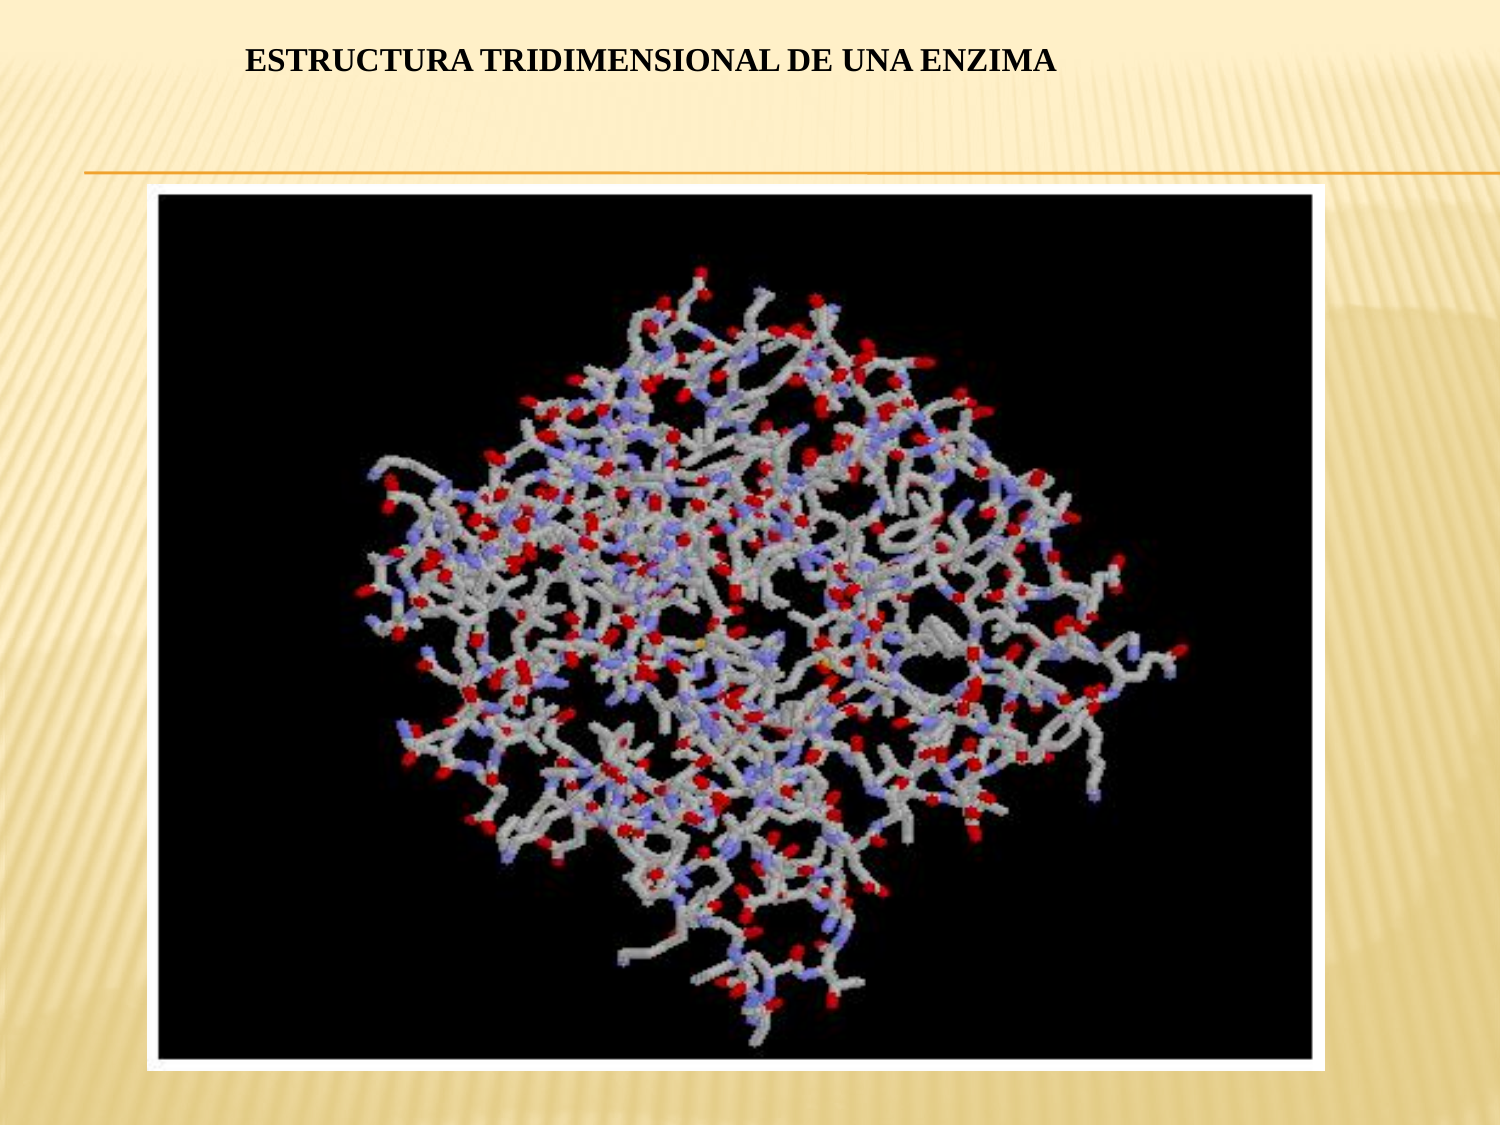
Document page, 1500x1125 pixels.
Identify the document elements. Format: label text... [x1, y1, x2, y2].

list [147, 184, 1325, 1071]
text_box ESTRUCTURA TRIDIMENSIONAL DE UNA ENZIMA [230, 30, 1341, 86]
